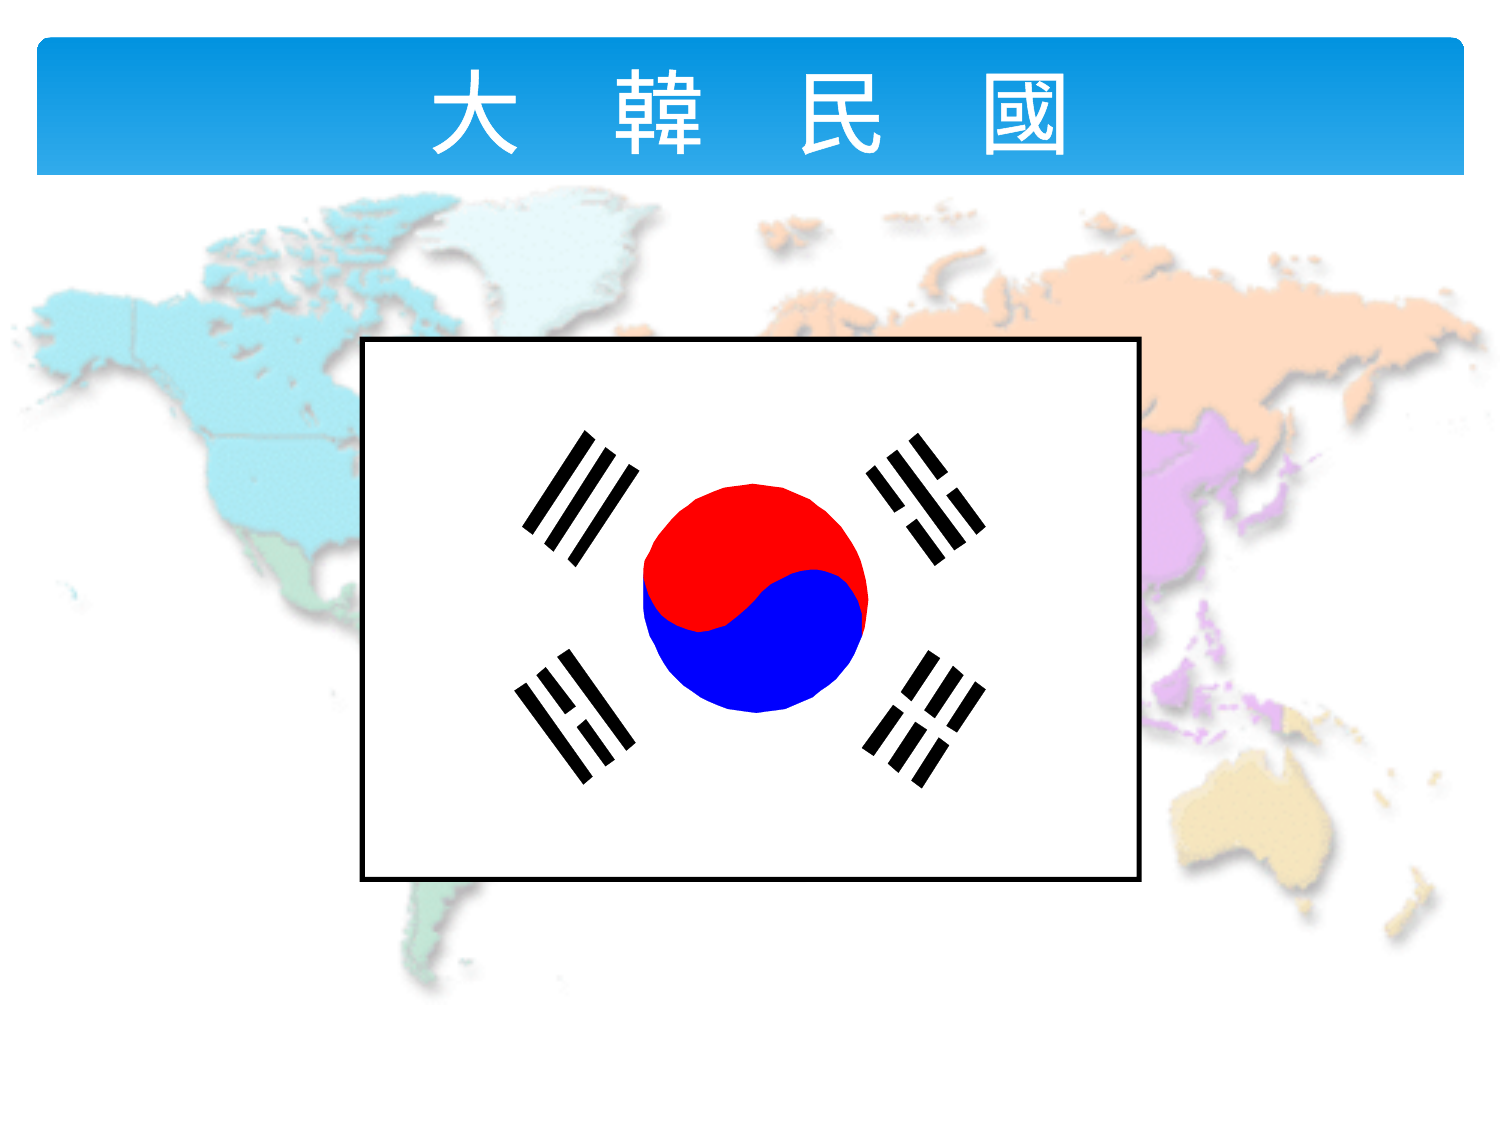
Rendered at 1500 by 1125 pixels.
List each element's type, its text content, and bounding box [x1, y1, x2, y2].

title 大 韓 民 國 [75, 7, 1425, 213]
picture [0, 175, 1500, 1005]
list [348, 326, 1153, 893]
